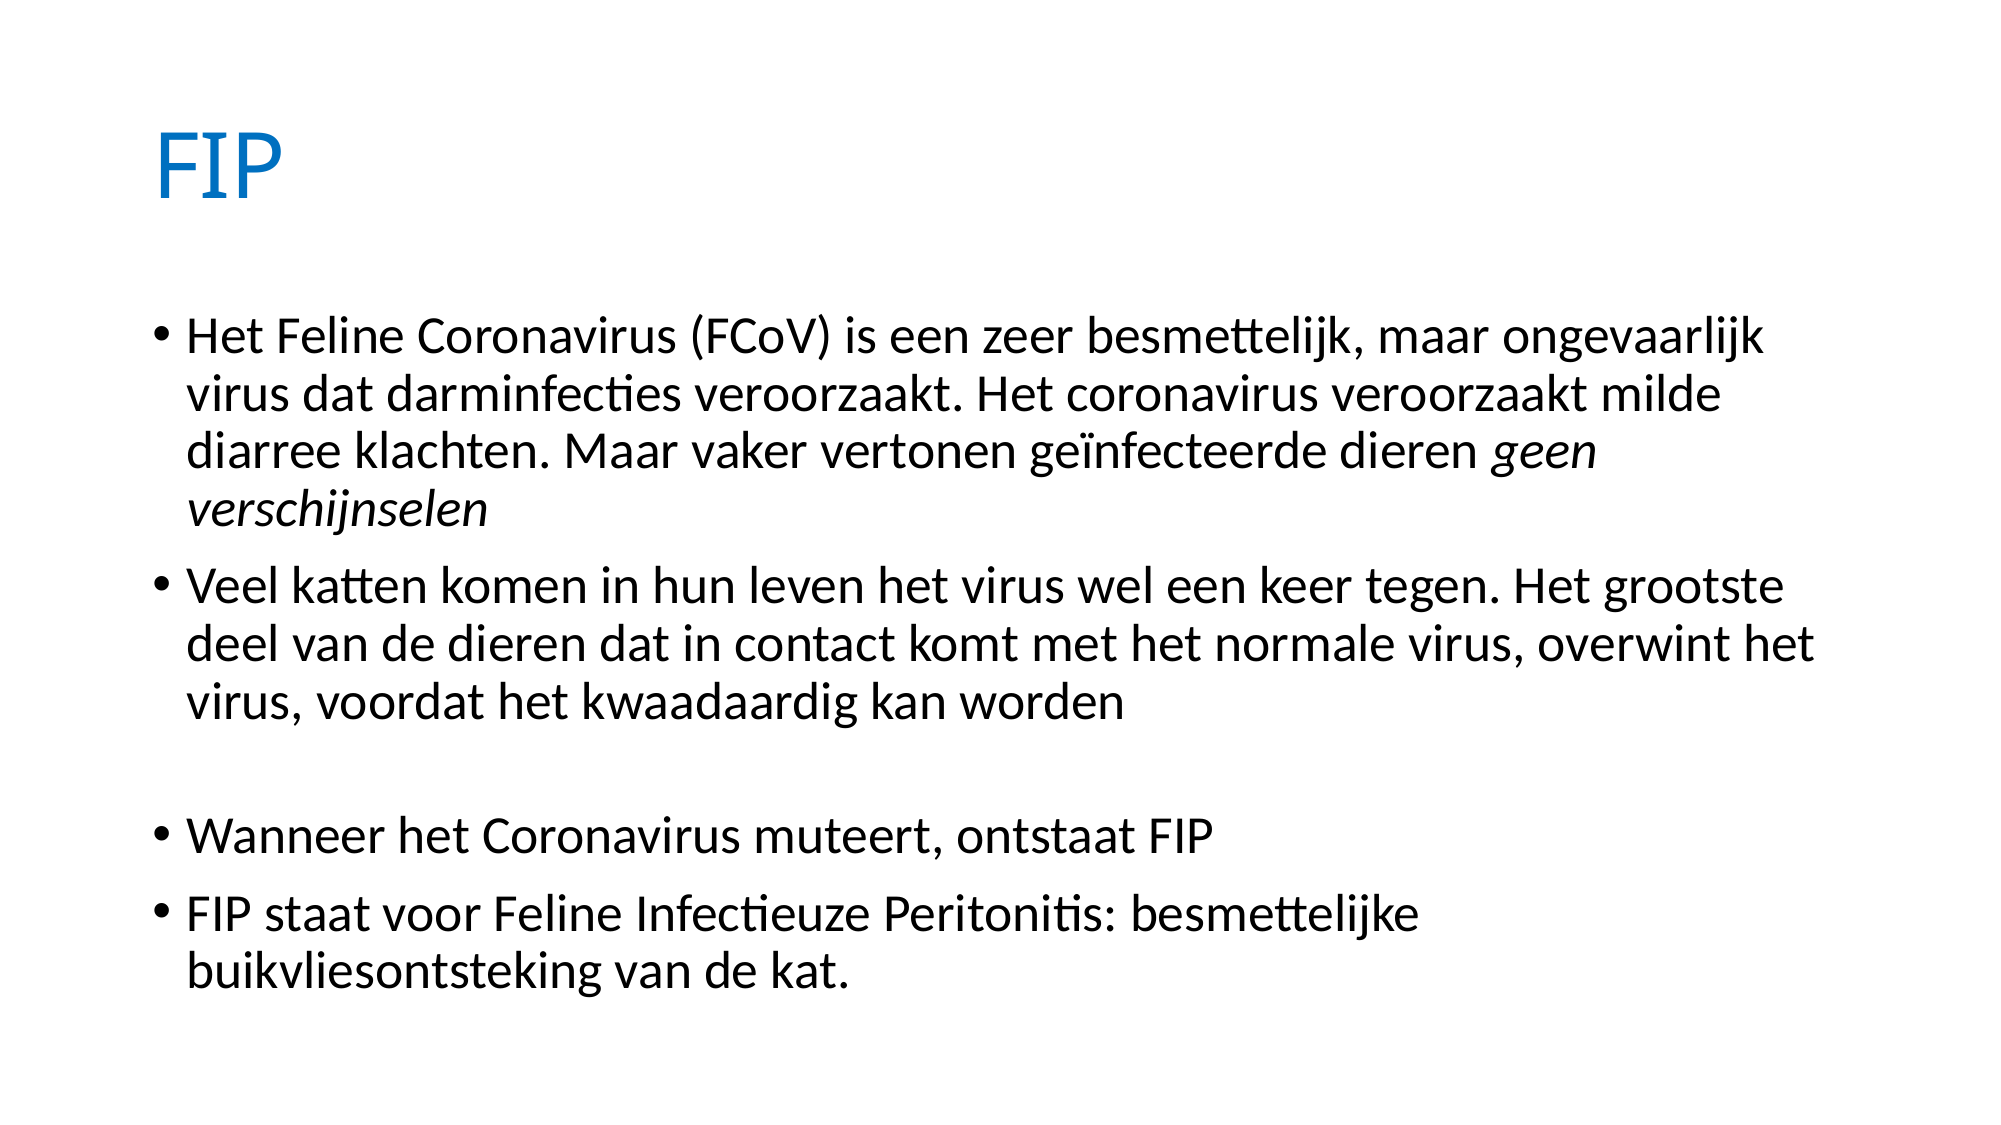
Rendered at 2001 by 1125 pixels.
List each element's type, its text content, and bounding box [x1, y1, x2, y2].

list Het Feline Coronavirus (FCoV) is een zeer besmettelijk, maar ongevaarlijk virus dat darminfecties veroorzaakt. Het coronavirus veroorzaakt milde diarree klachten. Maar vaker vertonen geïnfecteerde dieren geen verschijnselen Veel katten komen in hun leven het virus wel een keer tegen. Het grootste deel van de dieren dat in contact komt met het normale virus, overwint het virus, voordat het kwaadaardig kan worden Wanneer het Coronavirus muteert, ontstaat FIP FIP staat voor Feline Infectieuze Peritonitis: besmettelijke buikvliesontsteking van de kat. [137, 299, 1863, 1014]
title FIP [137, 59, 1863, 278]
